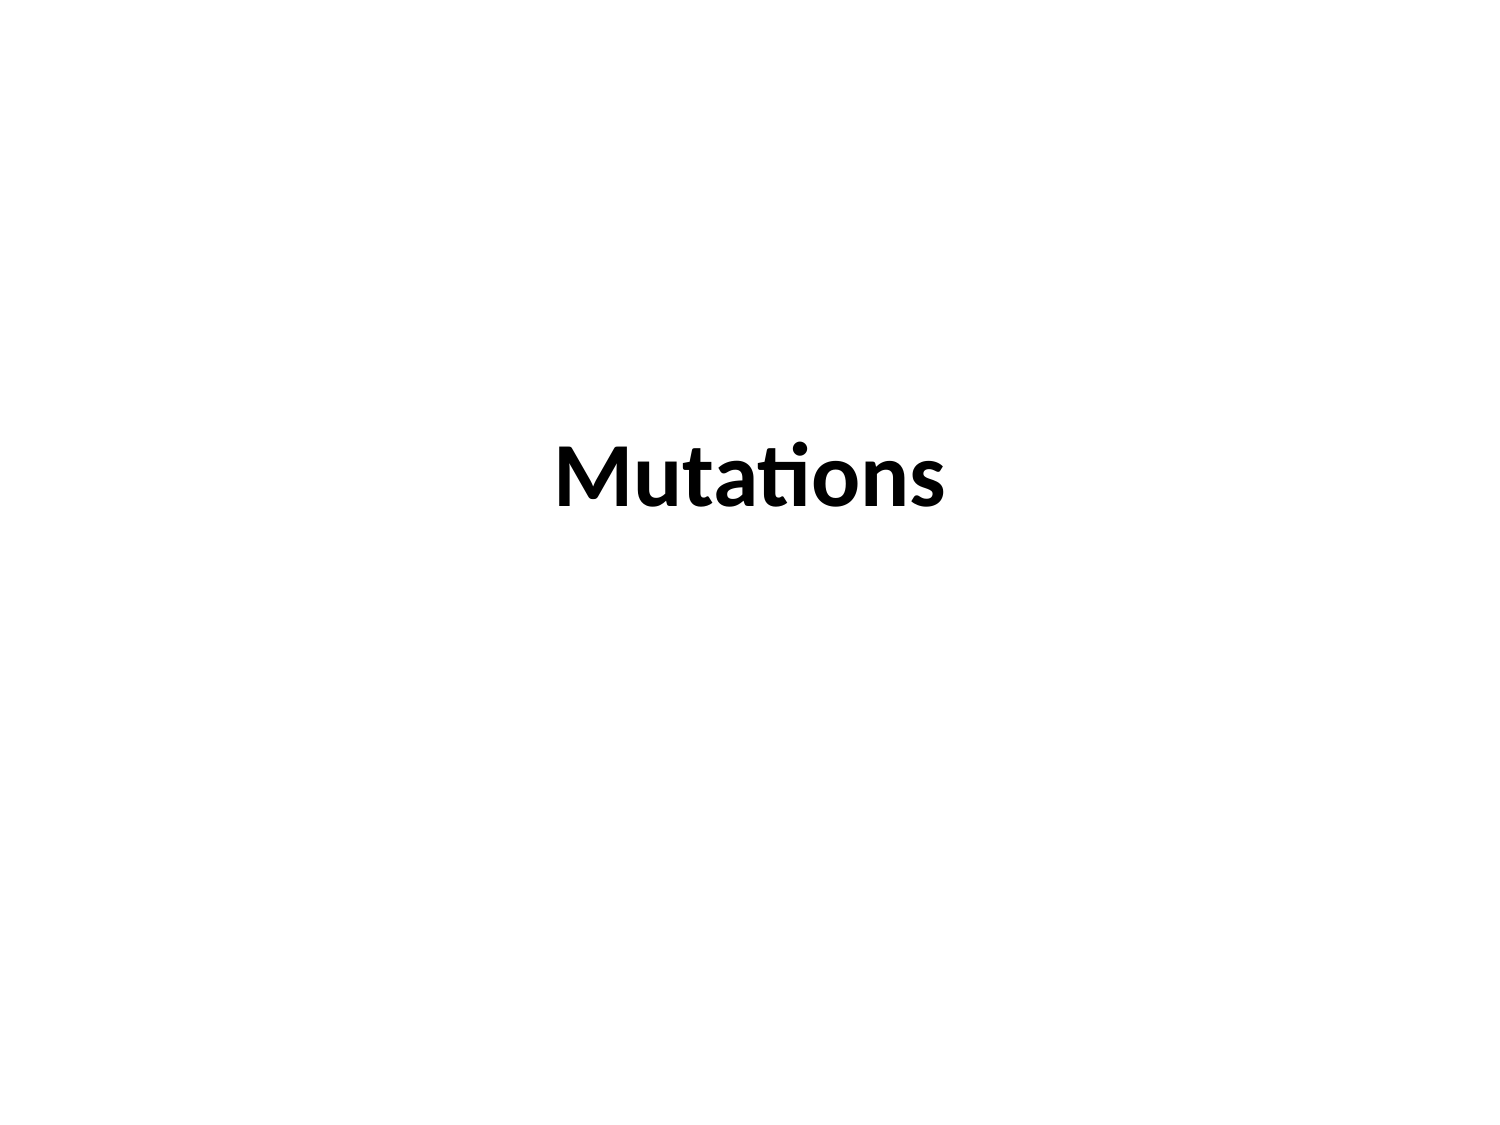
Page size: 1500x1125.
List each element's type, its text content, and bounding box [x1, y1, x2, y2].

title Mutations [112, 349, 1388, 591]
